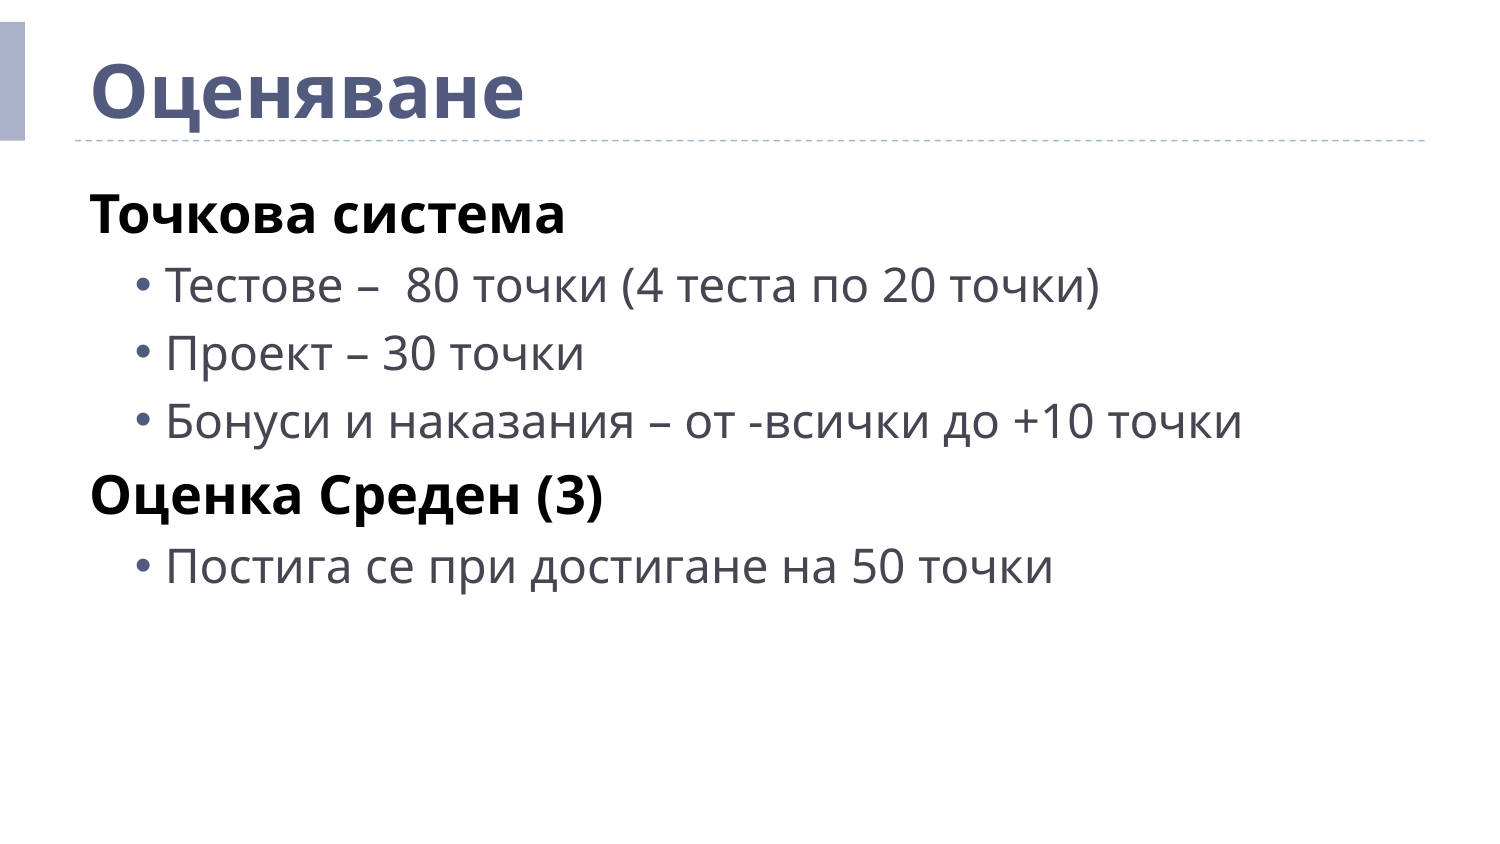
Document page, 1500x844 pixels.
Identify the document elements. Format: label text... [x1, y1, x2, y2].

title Оценяване [75, 18, 1475, 141]
list Точкова система Тестове – 80 точки (4 теста по 20 точки) Проект – 30 точки Бонуси и наказания – от -всички до +10 точки Оценка Среден (3) Постига се при достигане на 50 точки [75, 171, 1475, 835]
